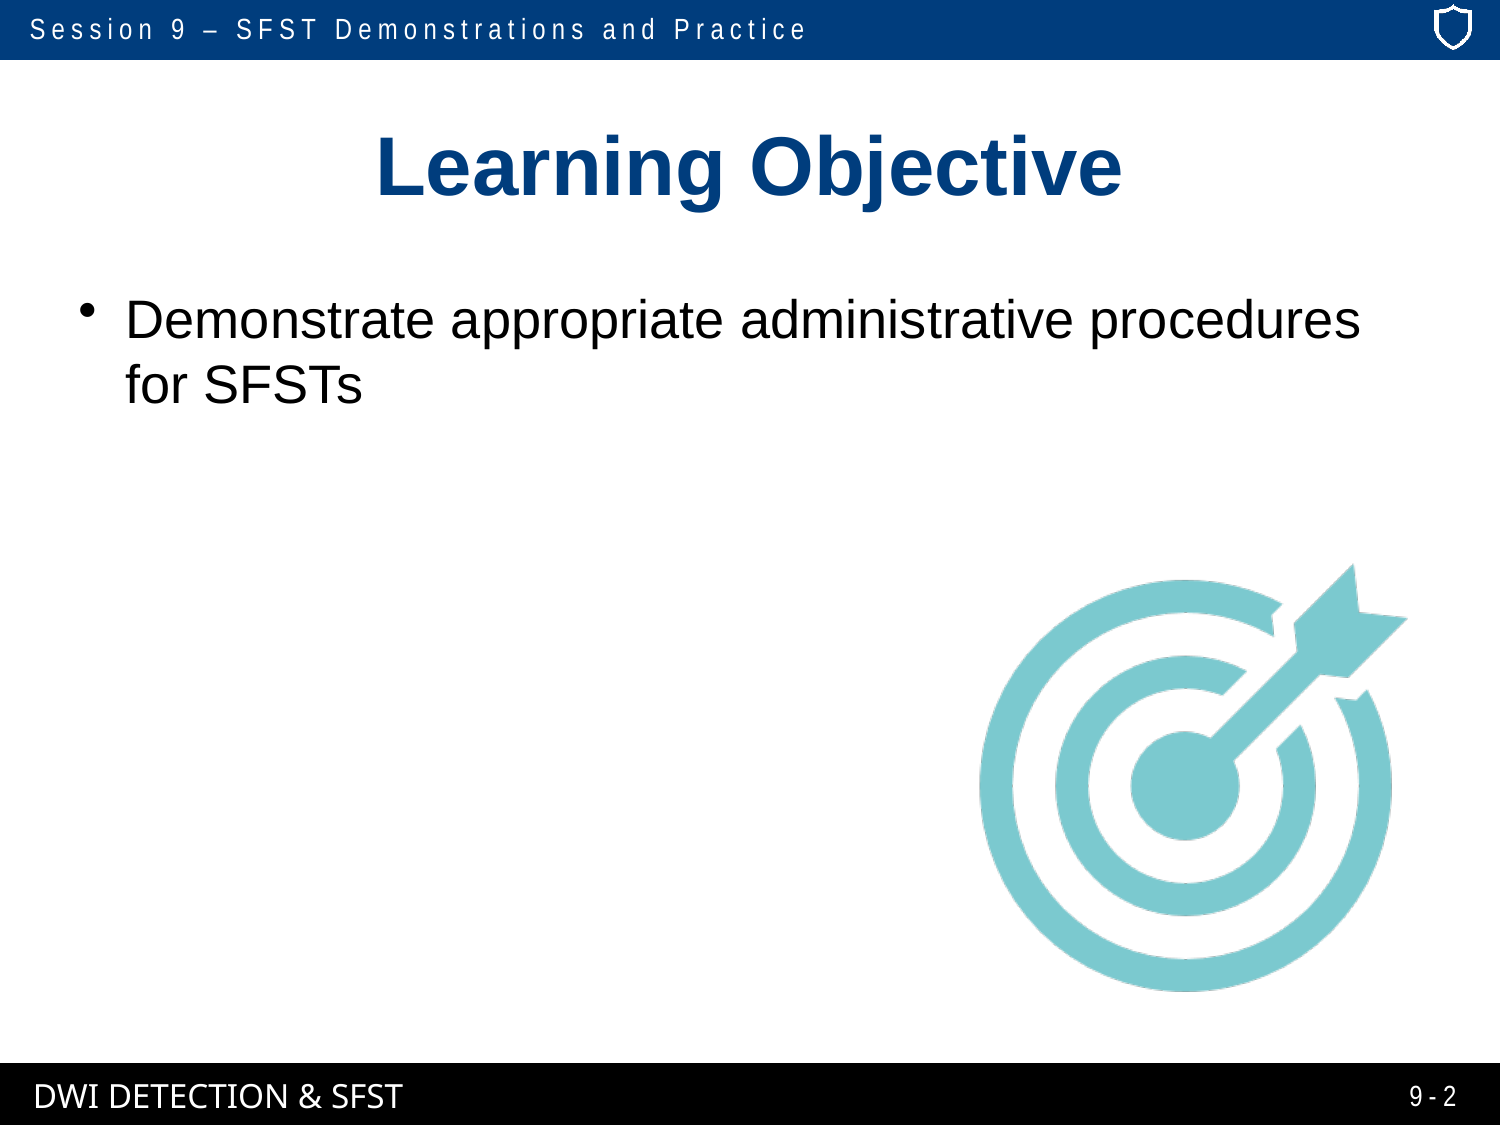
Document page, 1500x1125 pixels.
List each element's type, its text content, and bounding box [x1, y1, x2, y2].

list Demonstrate appropriate administrative procedures for SFSTs [78, 284, 1420, 879]
title Learning Objective [75, 104, 1425, 210]
picture [934, 518, 1454, 1038]
picture [1434, 4, 1472, 50]
slide_number 9-2 [1121, 1064, 1472, 1125]
